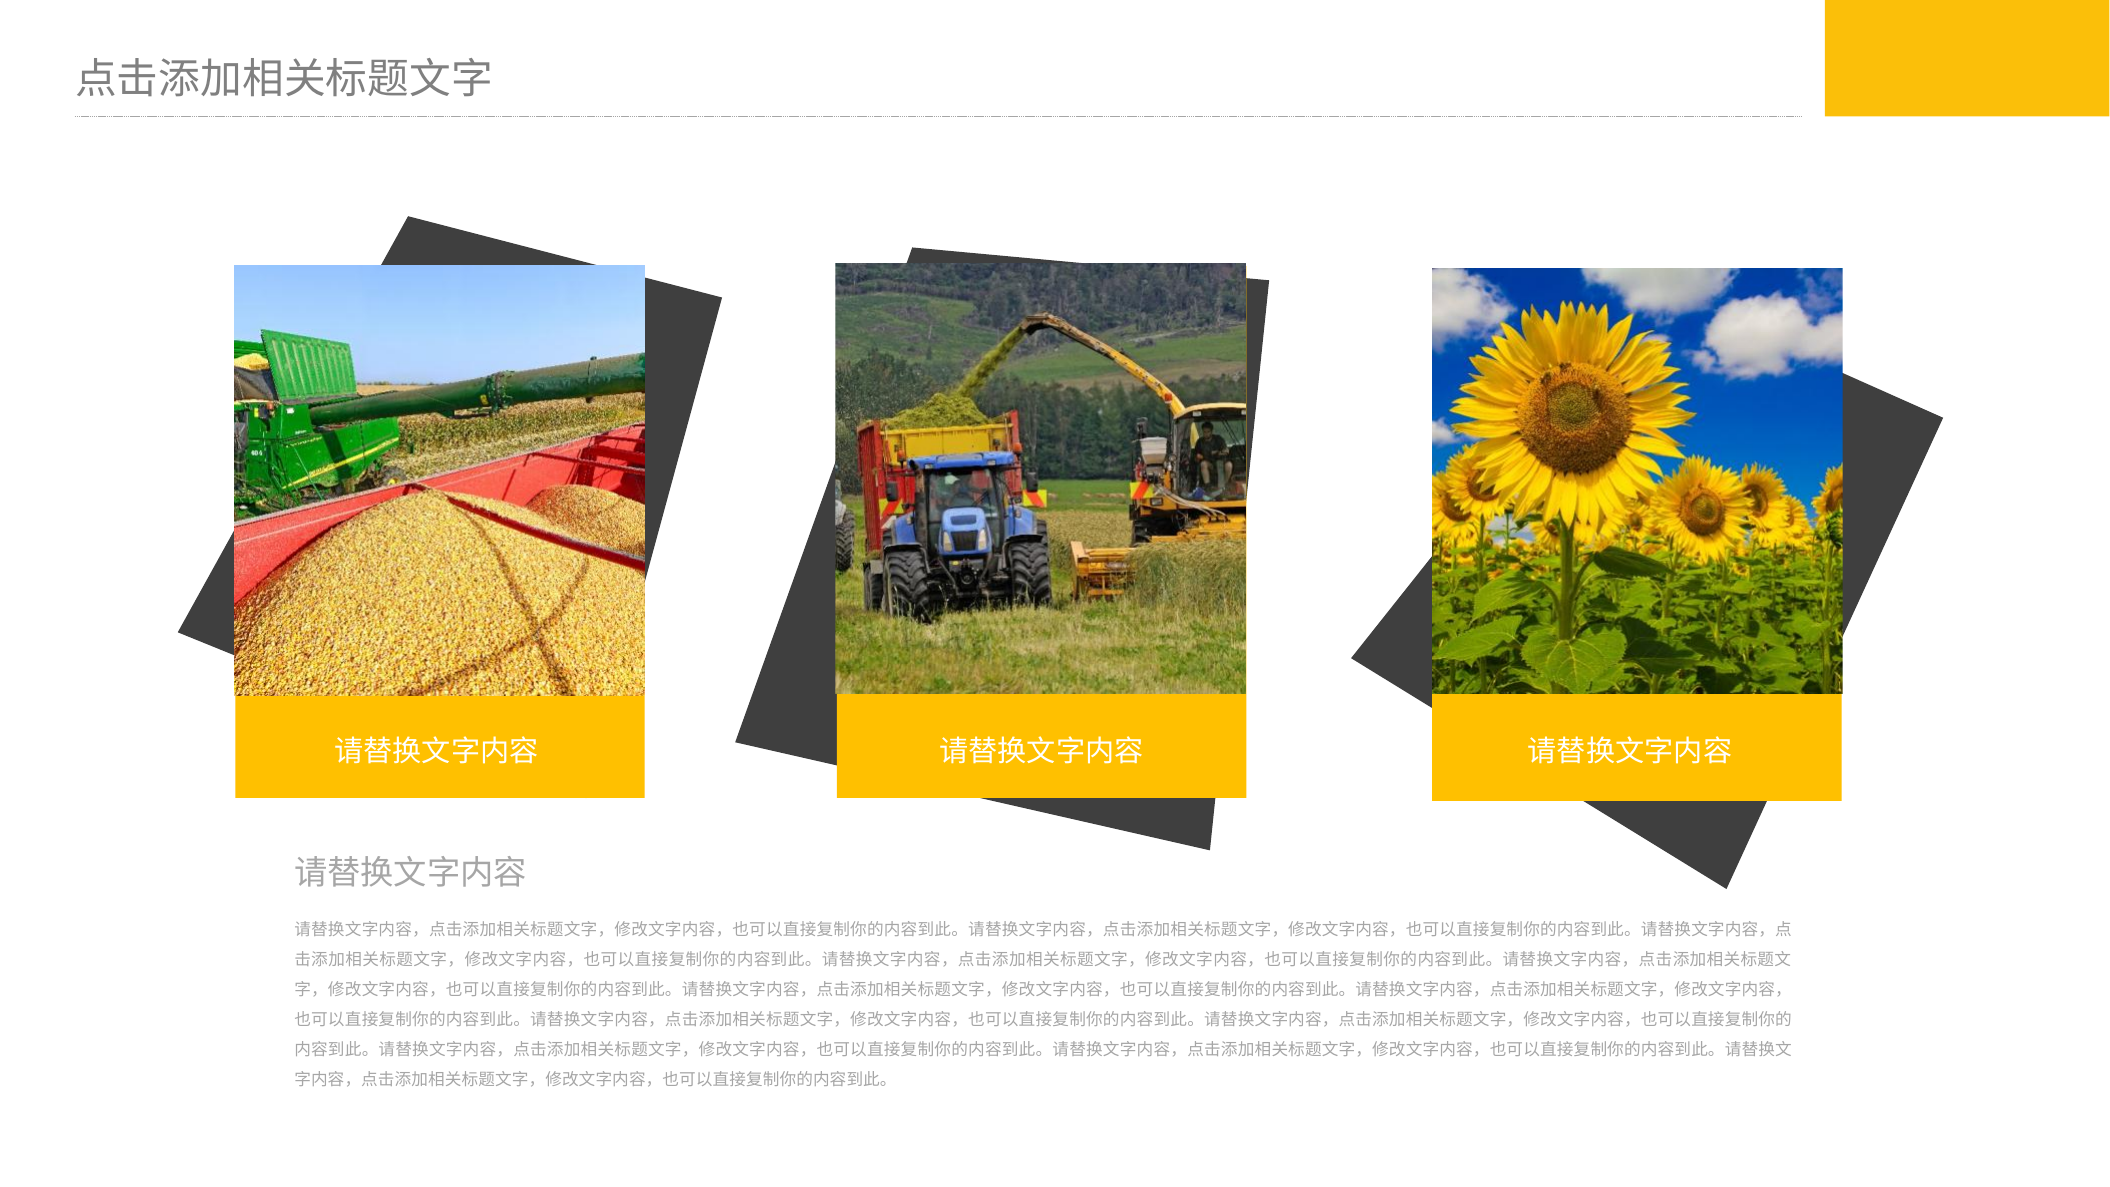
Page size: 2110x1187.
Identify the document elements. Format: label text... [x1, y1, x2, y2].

text_box [1351, 557, 1432, 708]
text_box 请替换文字内容 [319, 707, 554, 775]
text_box [1247, 278, 1270, 494]
text_box [1431, 268, 1844, 694]
text_box [1432, 694, 1842, 801]
text_box [235, 697, 645, 798]
text_box [381, 216, 597, 265]
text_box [279, 823, 1809, 1099]
text_box [834, 262, 1247, 694]
text_box [1583, 801, 1767, 823]
text_box 点击添加相关标题文字 [59, 44, 563, 107]
text_box 请替换文字内容 [1512, 707, 1748, 775]
text_box [1844, 373, 1944, 634]
text_box [836, 694, 1247, 798]
text_box [980, 798, 1216, 823]
text_box 请替换文字内容 [924, 707, 1159, 775]
text_box [233, 265, 646, 697]
text_box [177, 532, 233, 655]
text_box [907, 247, 1071, 262]
text_box [735, 466, 836, 766]
text_box [646, 277, 723, 578]
